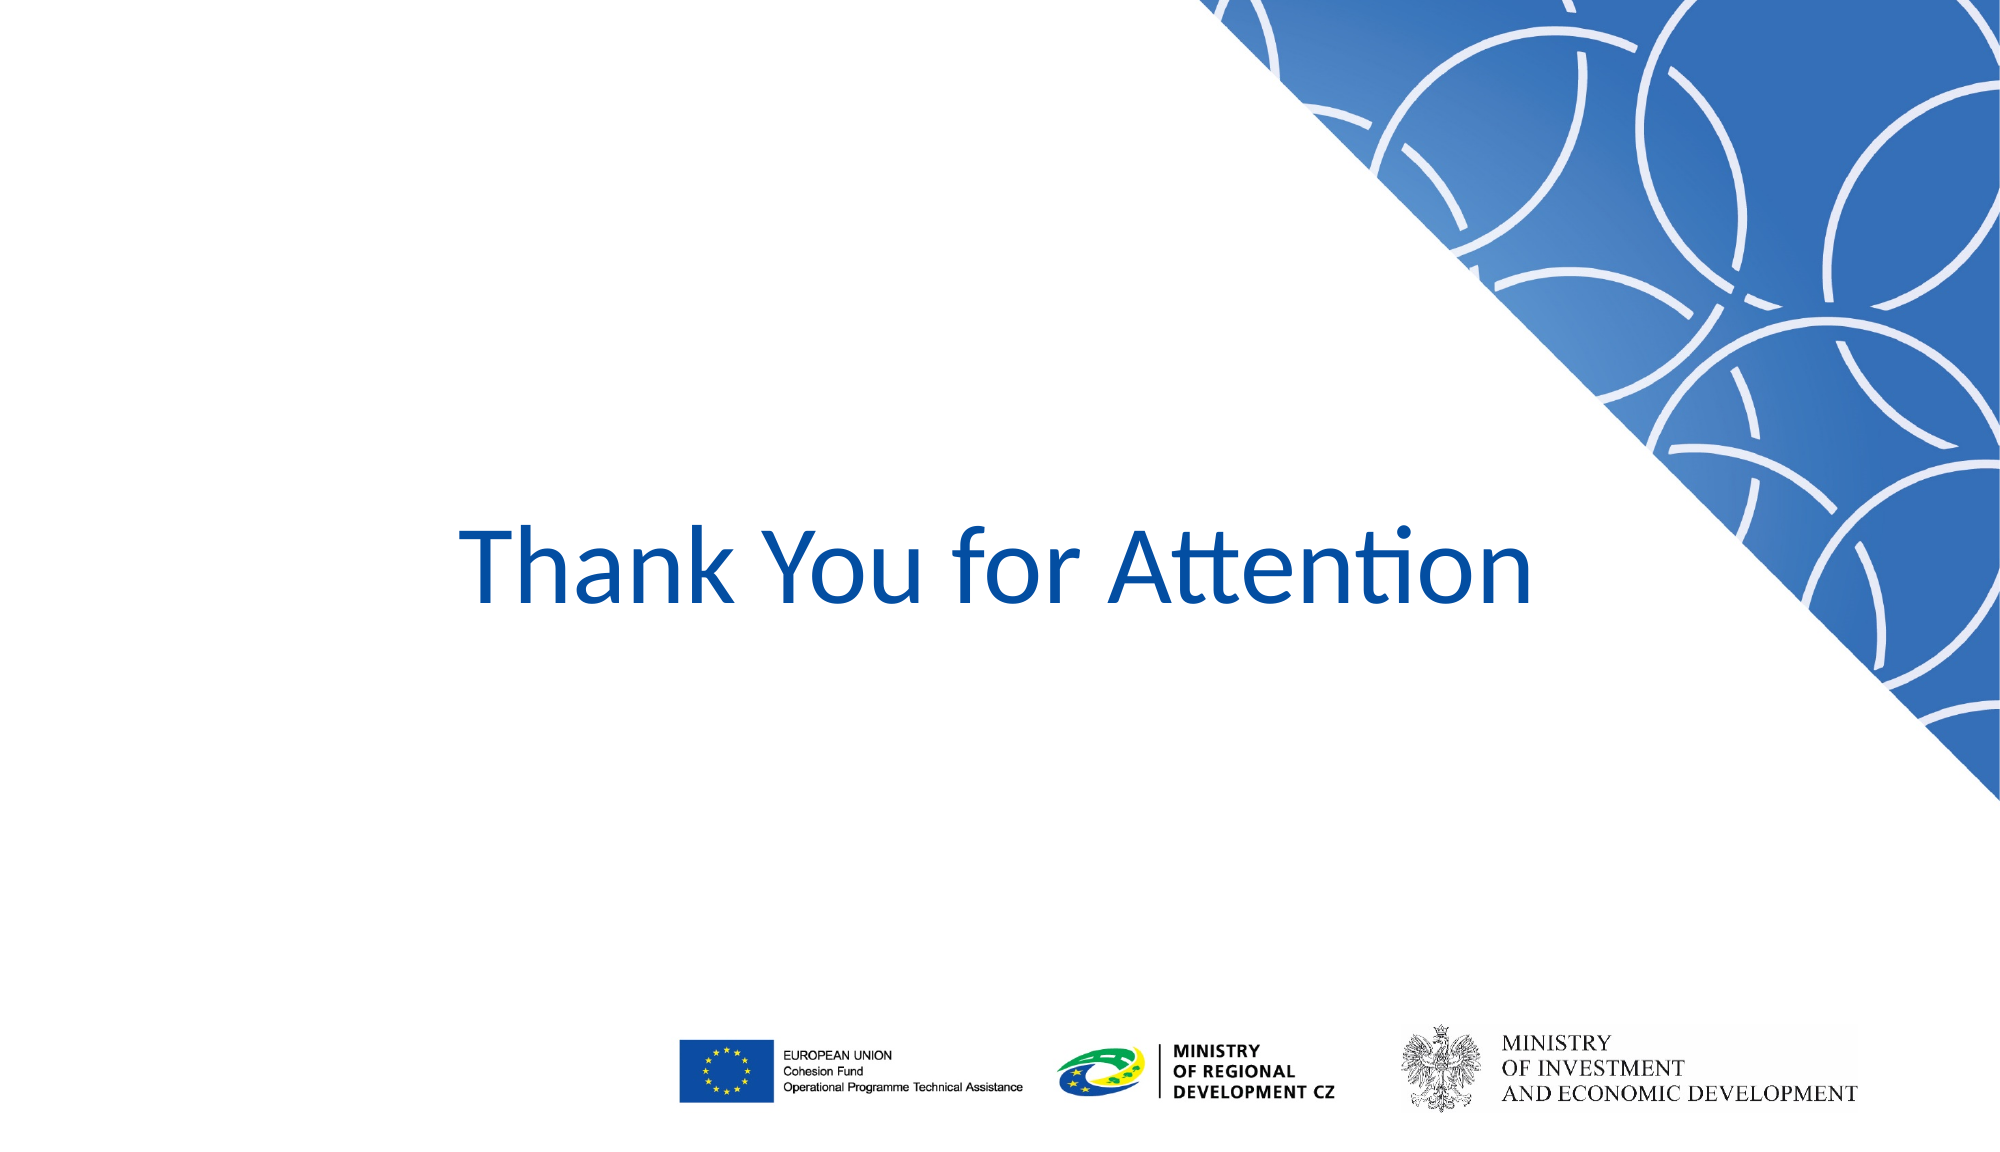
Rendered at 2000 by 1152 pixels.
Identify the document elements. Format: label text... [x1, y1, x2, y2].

title Thank You for Attention [172, 457, 1827, 659]
picture [0, 0, 2000, 1152]
